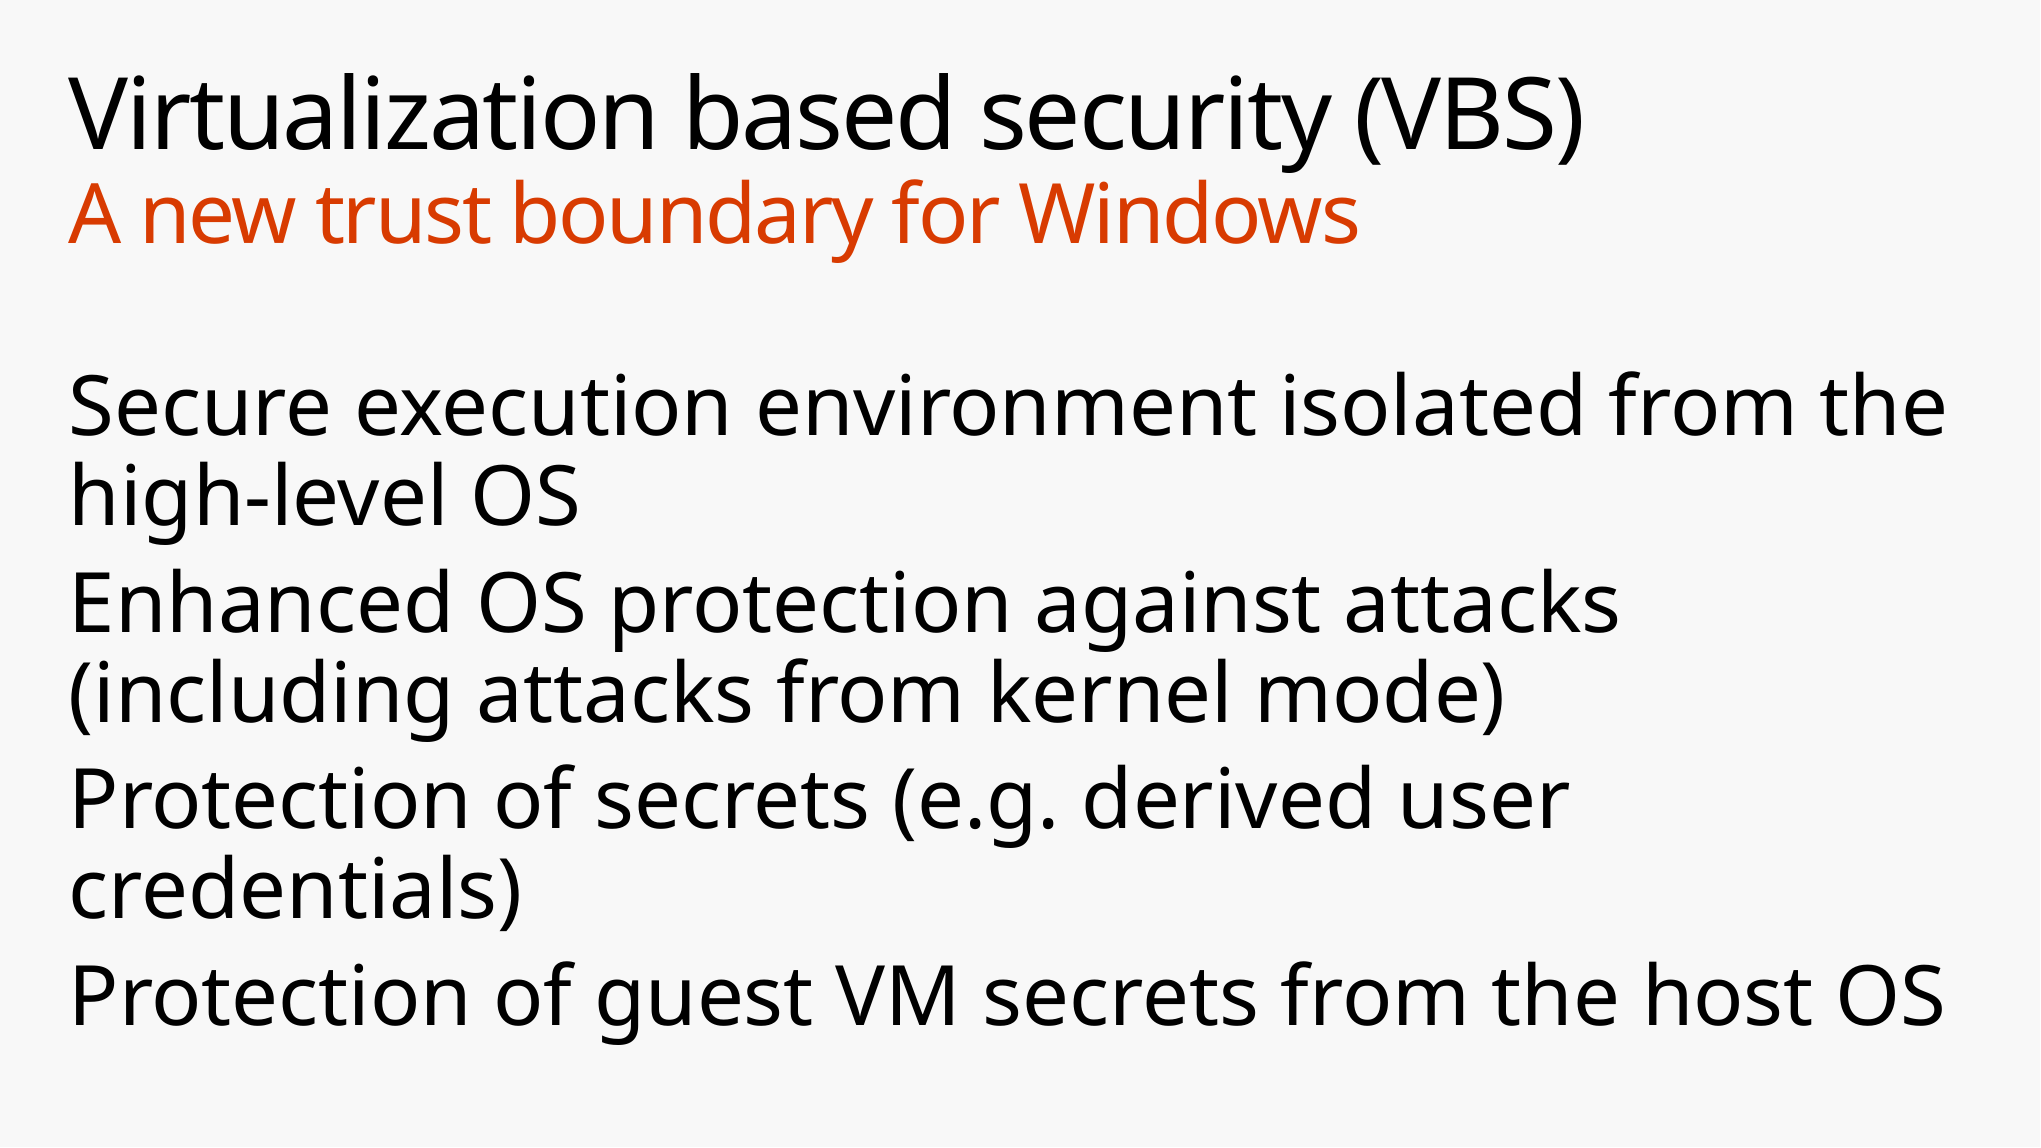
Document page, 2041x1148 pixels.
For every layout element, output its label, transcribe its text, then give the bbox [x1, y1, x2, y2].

list Secure execution environment isolated from the high-level OS Enhanced OS protection against attacks (including attacks from kernel mode) Protection of secrets (e.g. derived user credentials) Protection of guest VM secrets from the host OS [45, 348, 1996, 985]
title Virtualization based security (VBS) A new trust boundary for Windows [45, 48, 1996, 199]
